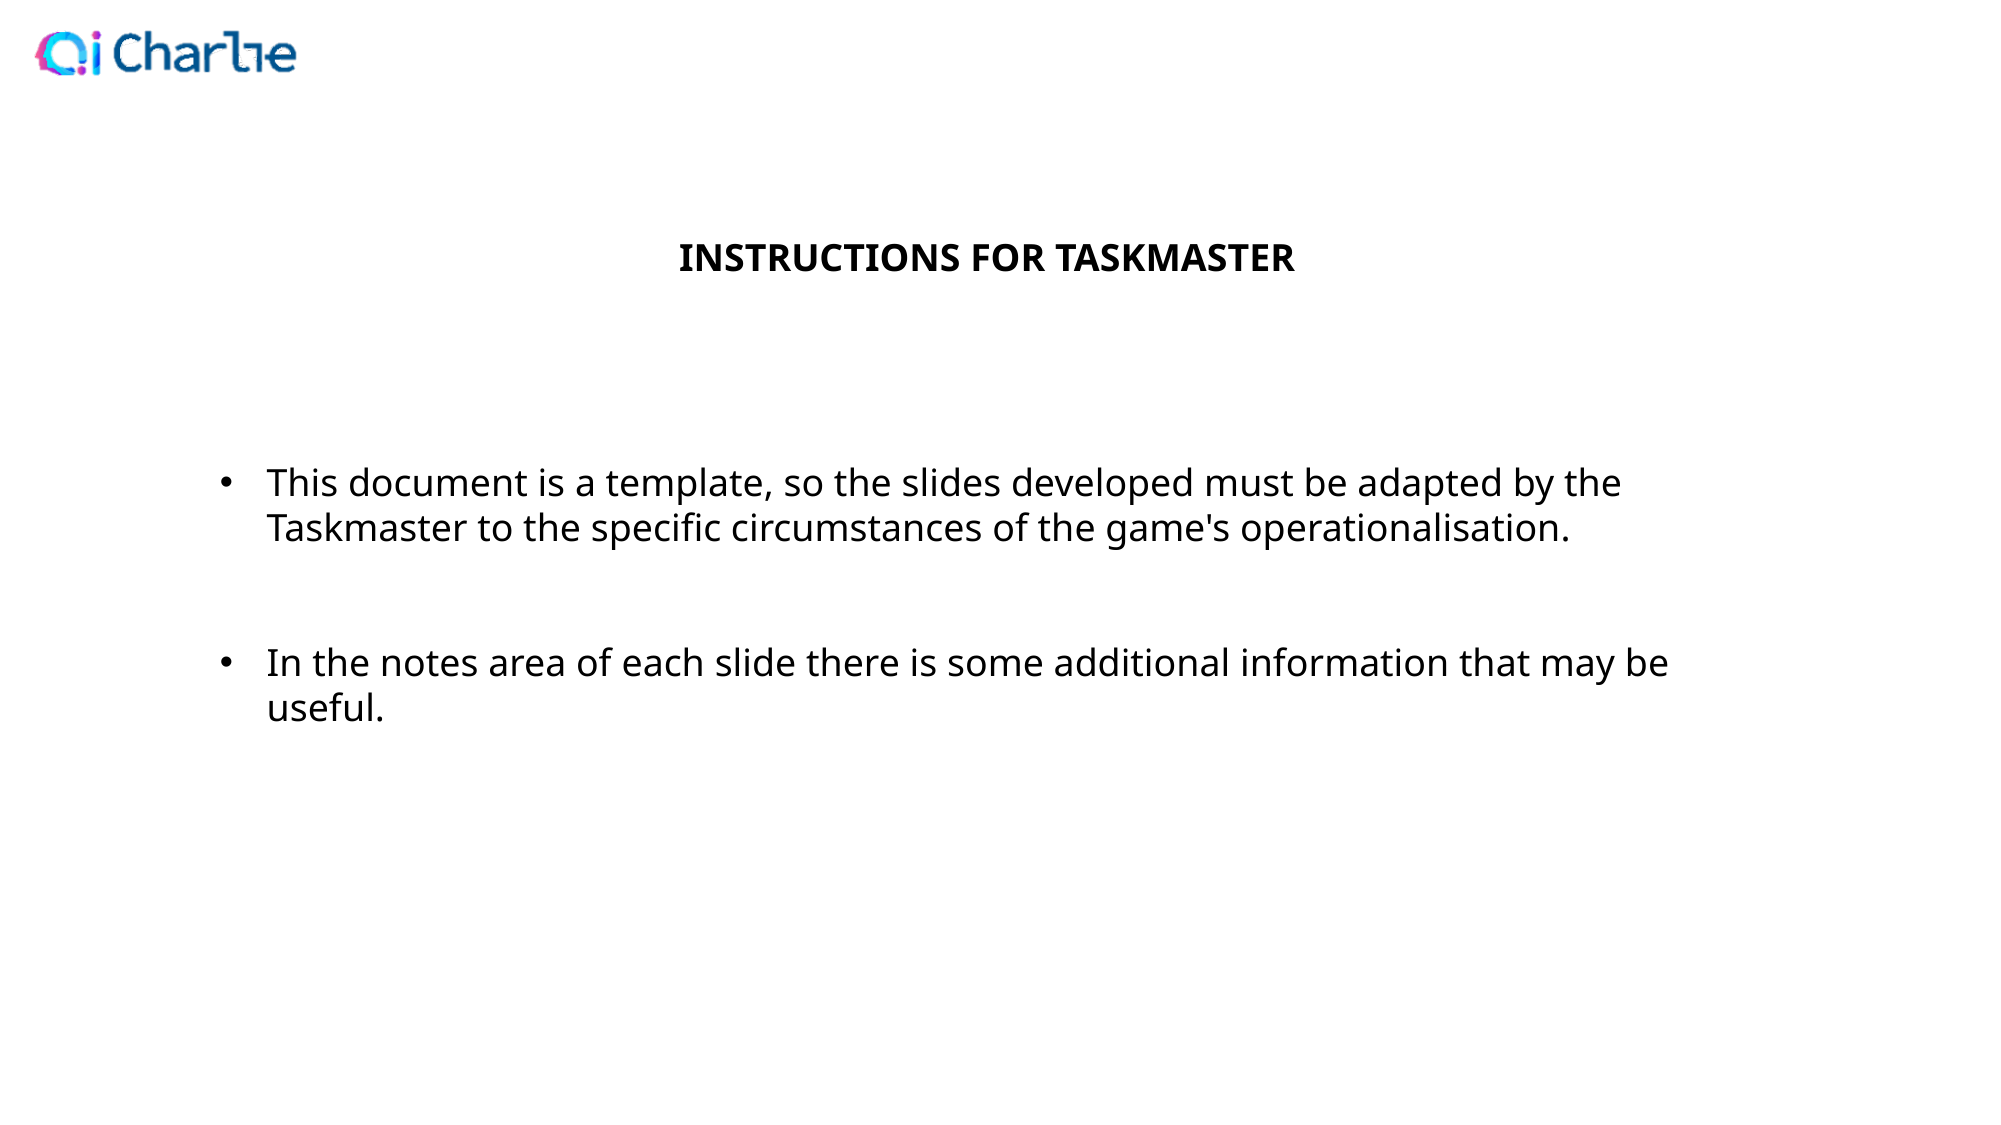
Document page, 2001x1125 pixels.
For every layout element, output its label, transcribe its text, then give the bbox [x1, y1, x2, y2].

picture [107, 27, 303, 79]
picture [33, 28, 104, 76]
text_box INSTRUCTIONS FOR TASKMASTER This document is a template, so the slides developed must be adapted by the Taskmaster to the specific circumstances of the game's operationalisation. In the notes area of each slide there is some additional information that may be useful. [204, 226, 1770, 827]
